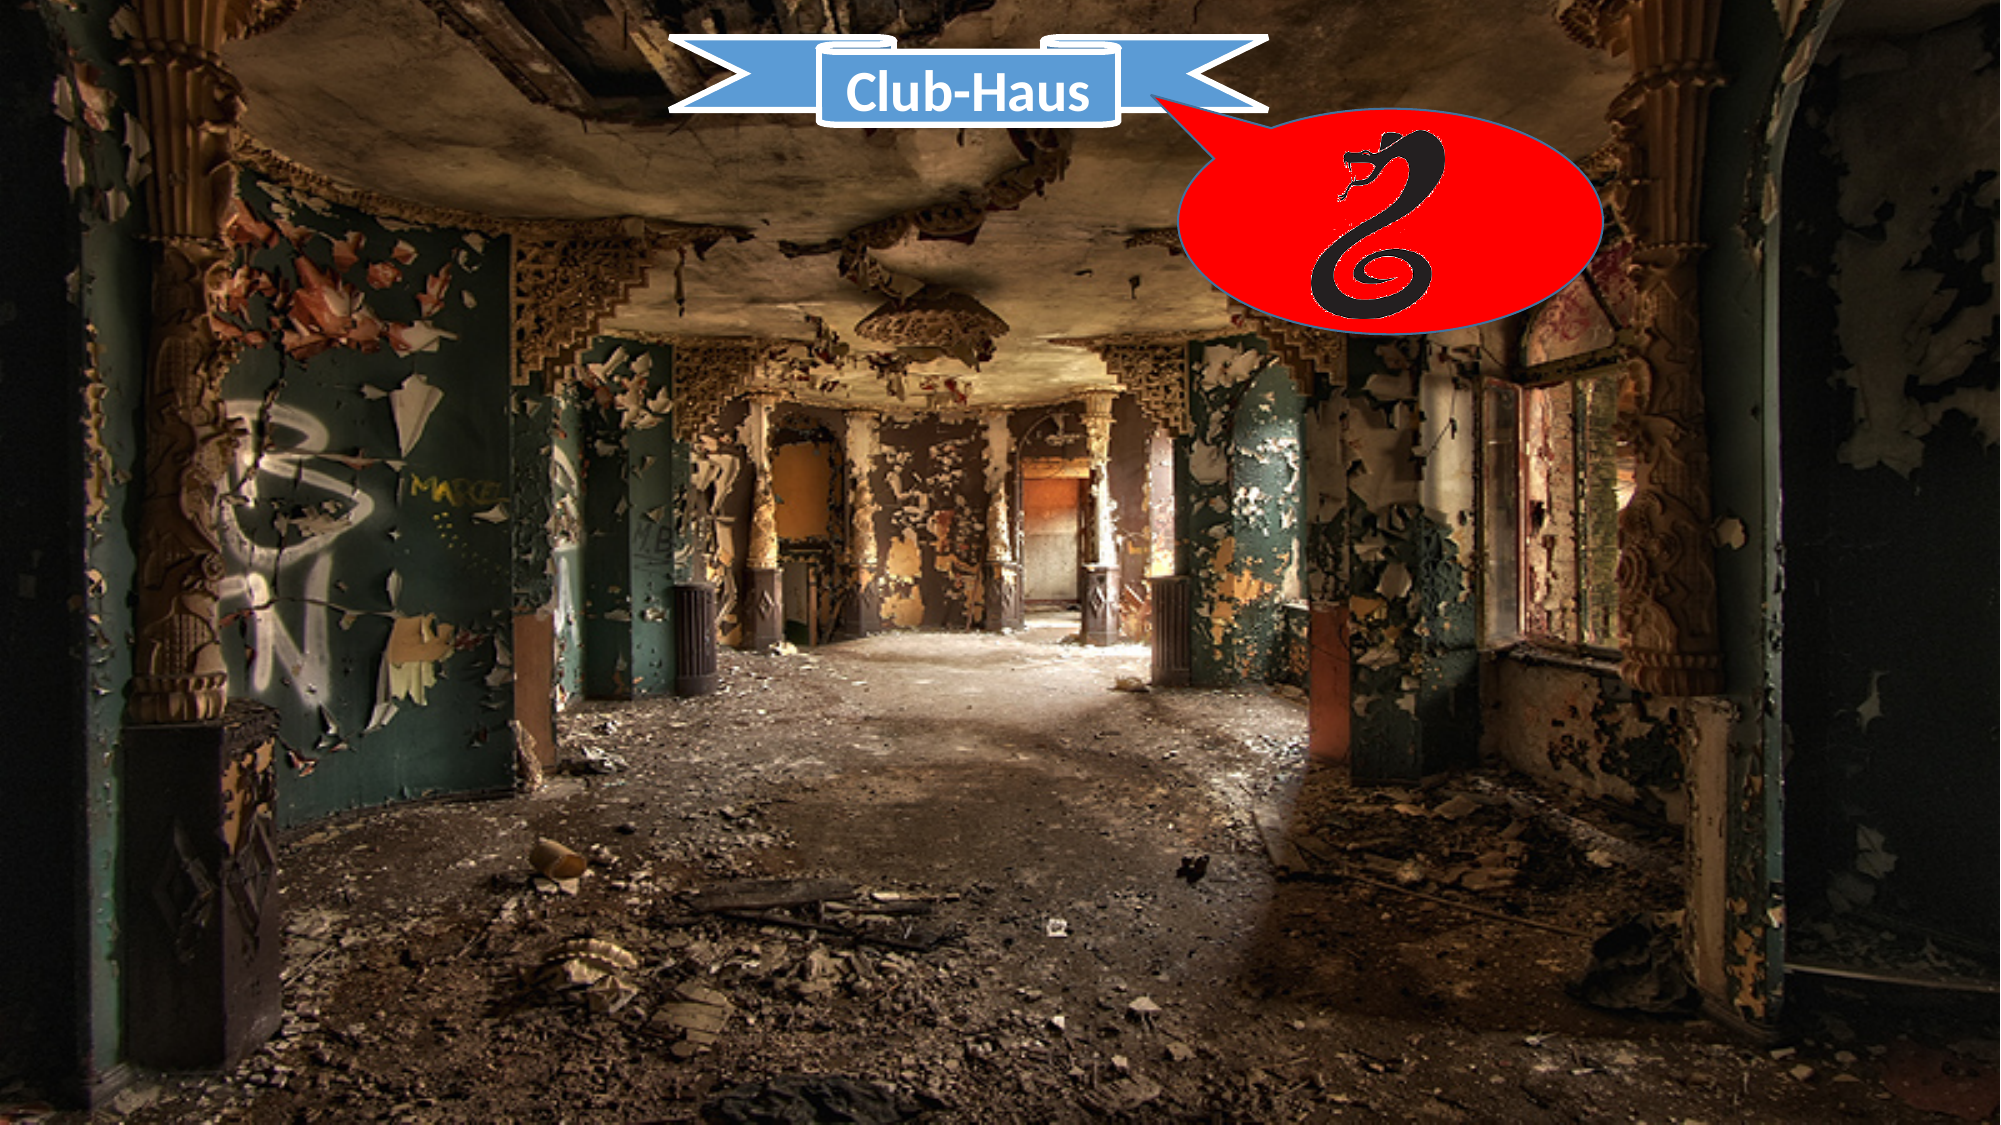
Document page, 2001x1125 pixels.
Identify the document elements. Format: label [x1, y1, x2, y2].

text_box [1178, 108, 1604, 335]
list [0, 0, 2000, 1125]
